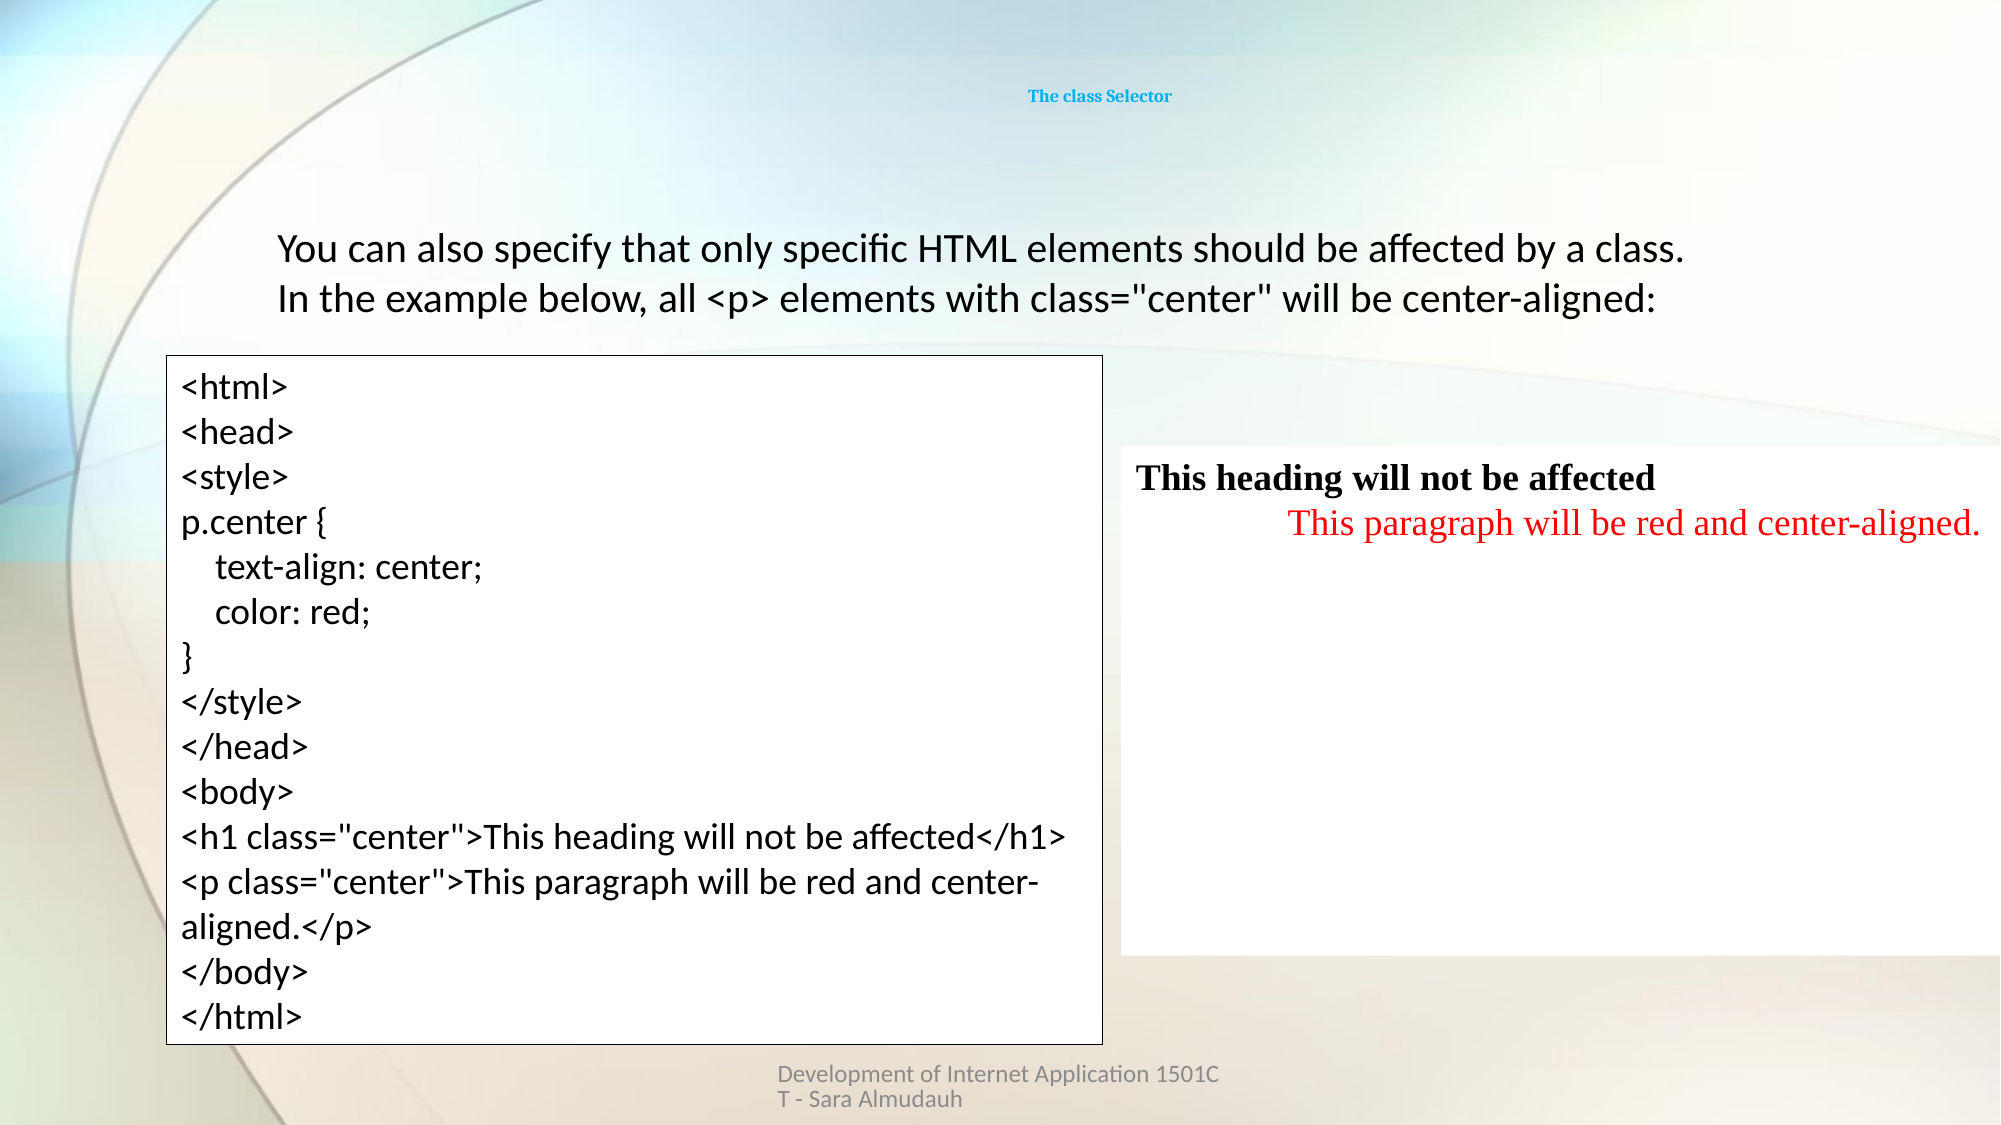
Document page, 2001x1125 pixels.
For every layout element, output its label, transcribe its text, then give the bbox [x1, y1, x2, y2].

title The class Selector [359, 31, 1841, 158]
text_box <html> <head> <style> p.center { text-align: center; color: red; } </style> </head> <body> <h1 class="center">This heading will not be affected</h1> <p class="center">This paragraph will be red and center-aligned.</p> </body> </html> [166, 355, 1103, 1045]
picture [0, 0, 2001, 1125]
text_box This heading will not be affected This paragraph will be red and center-aligned. [1121, 446, 2000, 956]
text_box You can also specify that only specific HTML elements should be affected by a class. In the example below, all <p> elements with class="center" will be center-aligned: [262, 213, 1841, 329]
footer Development of Internet Application 1501CT - Sara Almudauh [762, 1042, 1238, 1103]
